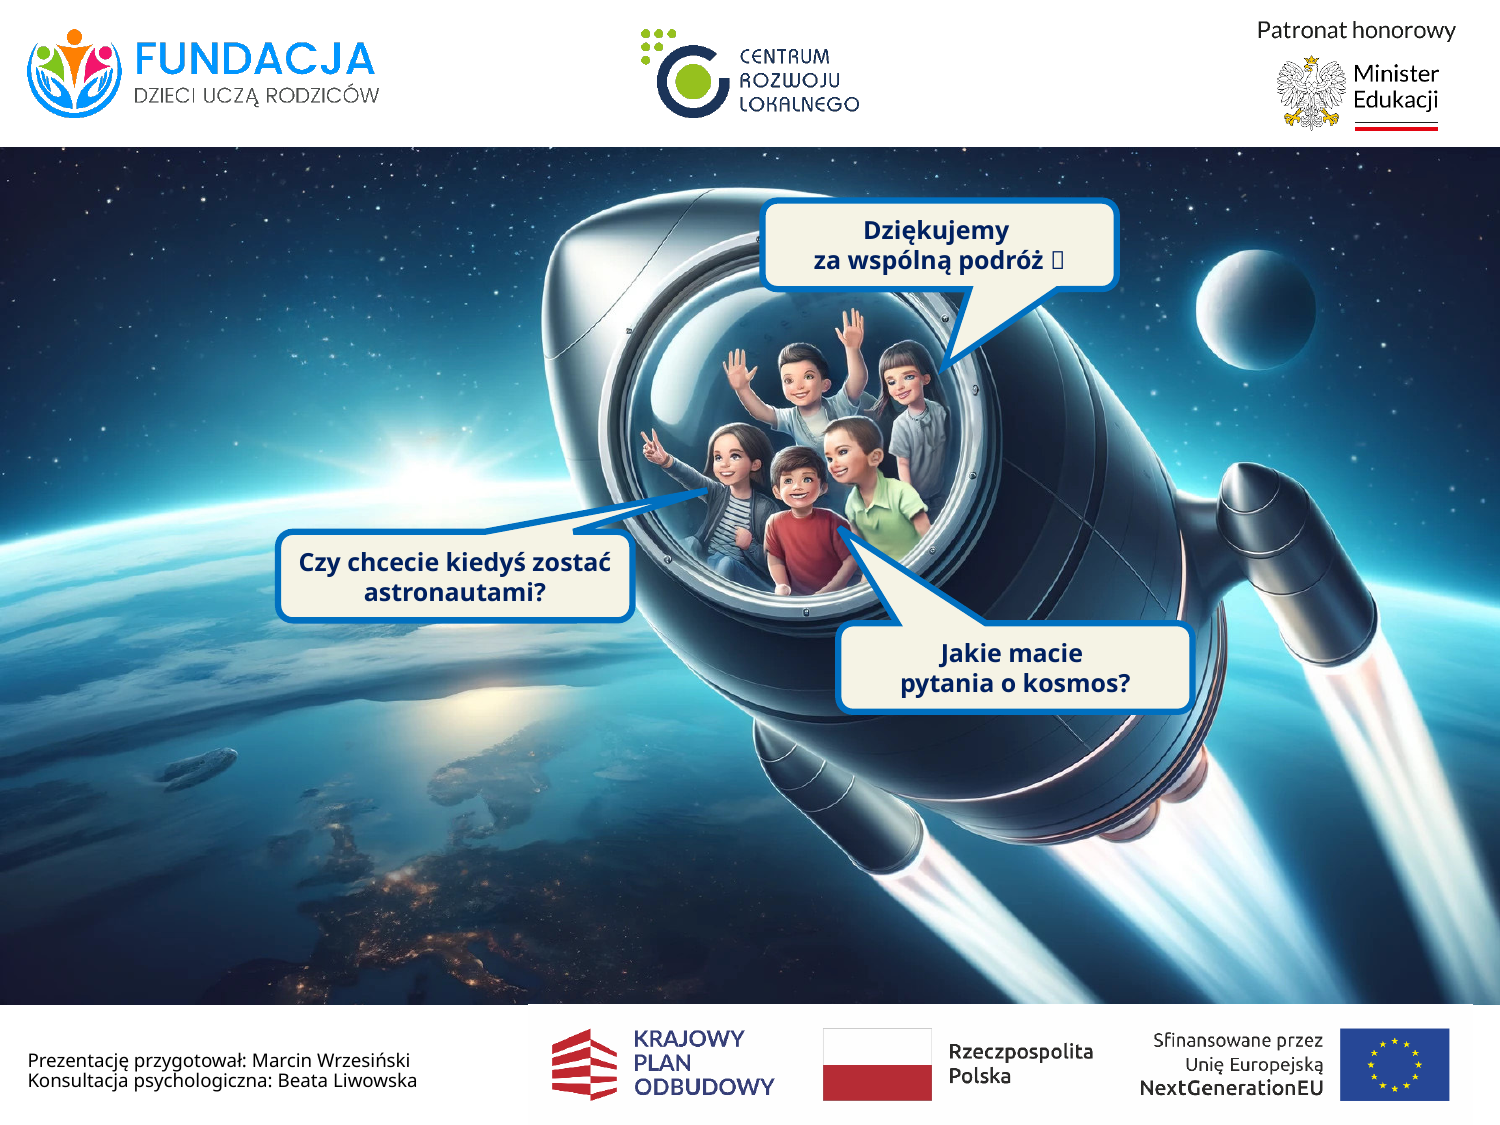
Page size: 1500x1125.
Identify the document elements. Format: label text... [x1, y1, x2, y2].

picture [27, 29, 379, 119]
picture [641, 29, 859, 119]
text_box Prezentację przygotował: Marcin Wrzesiński Konsultacja psychologiczna: Beata Liwowska [27, 1048, 528, 1096]
picture [0, 0, 1500, 1125]
